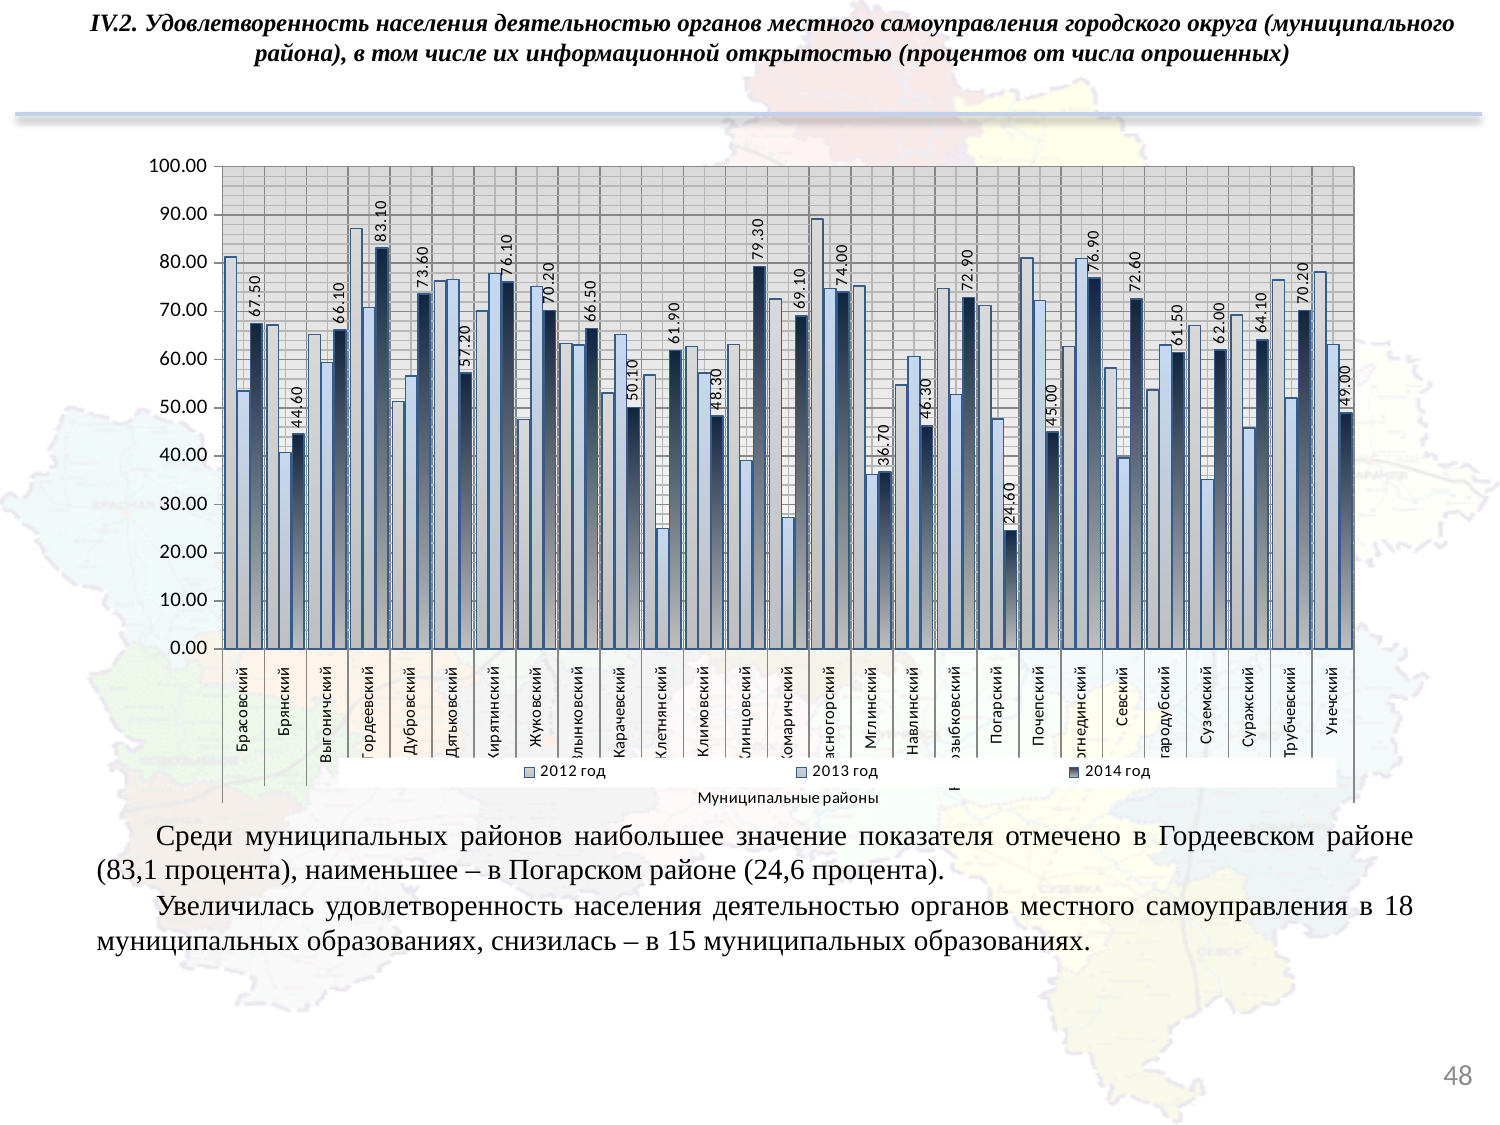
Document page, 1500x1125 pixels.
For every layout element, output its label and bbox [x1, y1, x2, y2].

chart [93, 140, 1419, 809]
text_box [81, 808, 1430, 999]
text_box [52, 0, 1494, 74]
text_box [1399, 1034, 1488, 1113]
